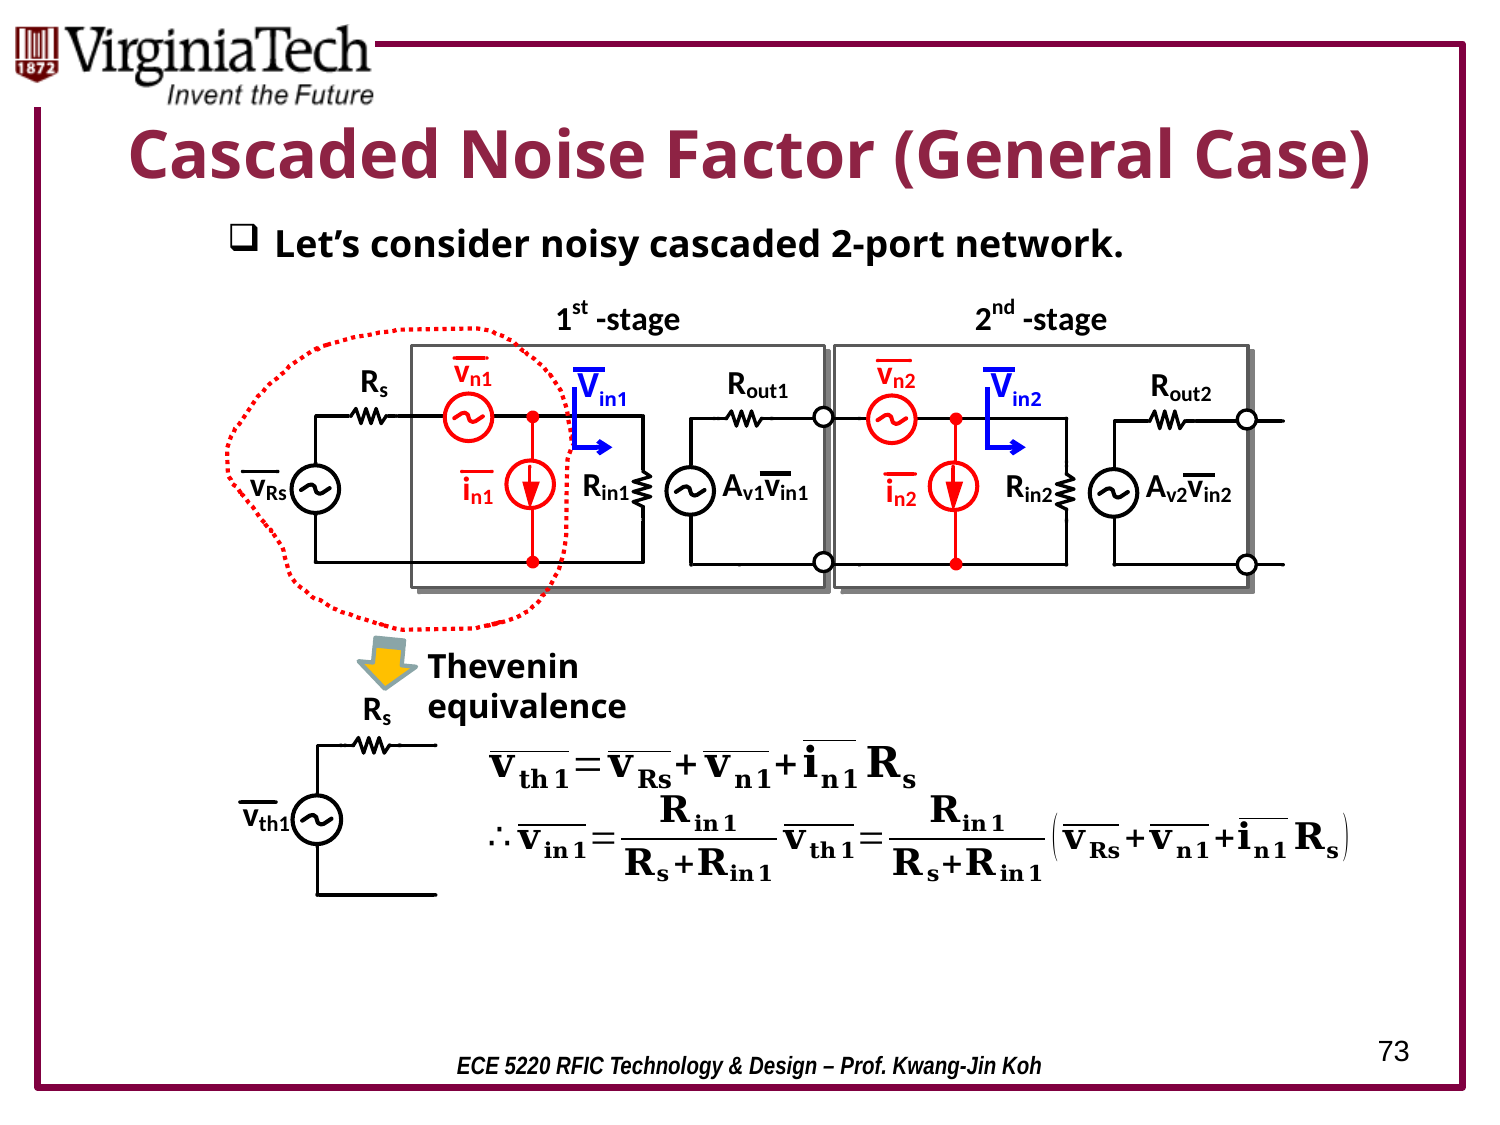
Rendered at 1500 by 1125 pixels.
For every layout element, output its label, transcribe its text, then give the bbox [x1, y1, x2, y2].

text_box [234, 680, 442, 901]
slide_number 73 [1074, 1024, 1425, 1103]
text_box Let’s consider noisy cascaded 2-port network. [212, 212, 1375, 273]
text_box Thevenin equivalence [412, 637, 720, 732]
text_box [356, 635, 412, 679]
text_box [225, 434, 232, 483]
text_box [325, 606, 535, 632]
title Cascaded Noise Factor (General Case) [75, 104, 1425, 213]
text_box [237, 287, 1289, 599]
picture [15, 24, 375, 107]
